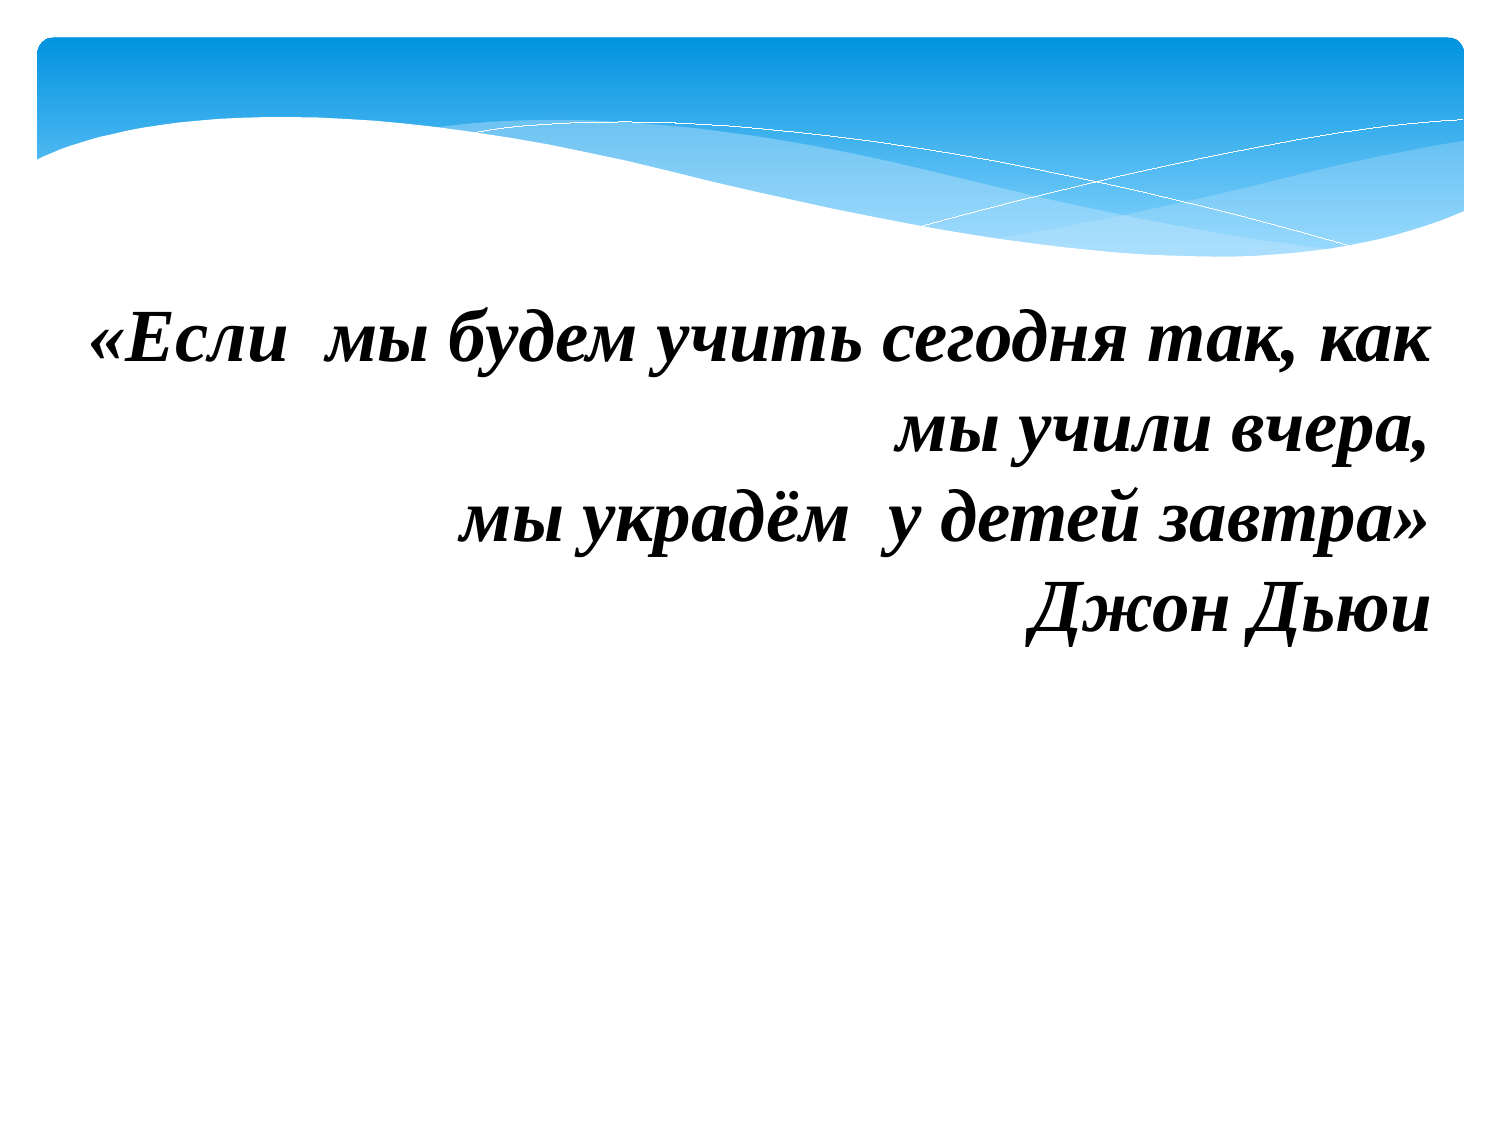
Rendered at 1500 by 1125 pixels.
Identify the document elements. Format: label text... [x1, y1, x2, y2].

text_box «Если мы будем учить сегодня так, как мы учили вчера, мы украдём у детей завтра» Джон Дьюи [53, 278, 1447, 654]
